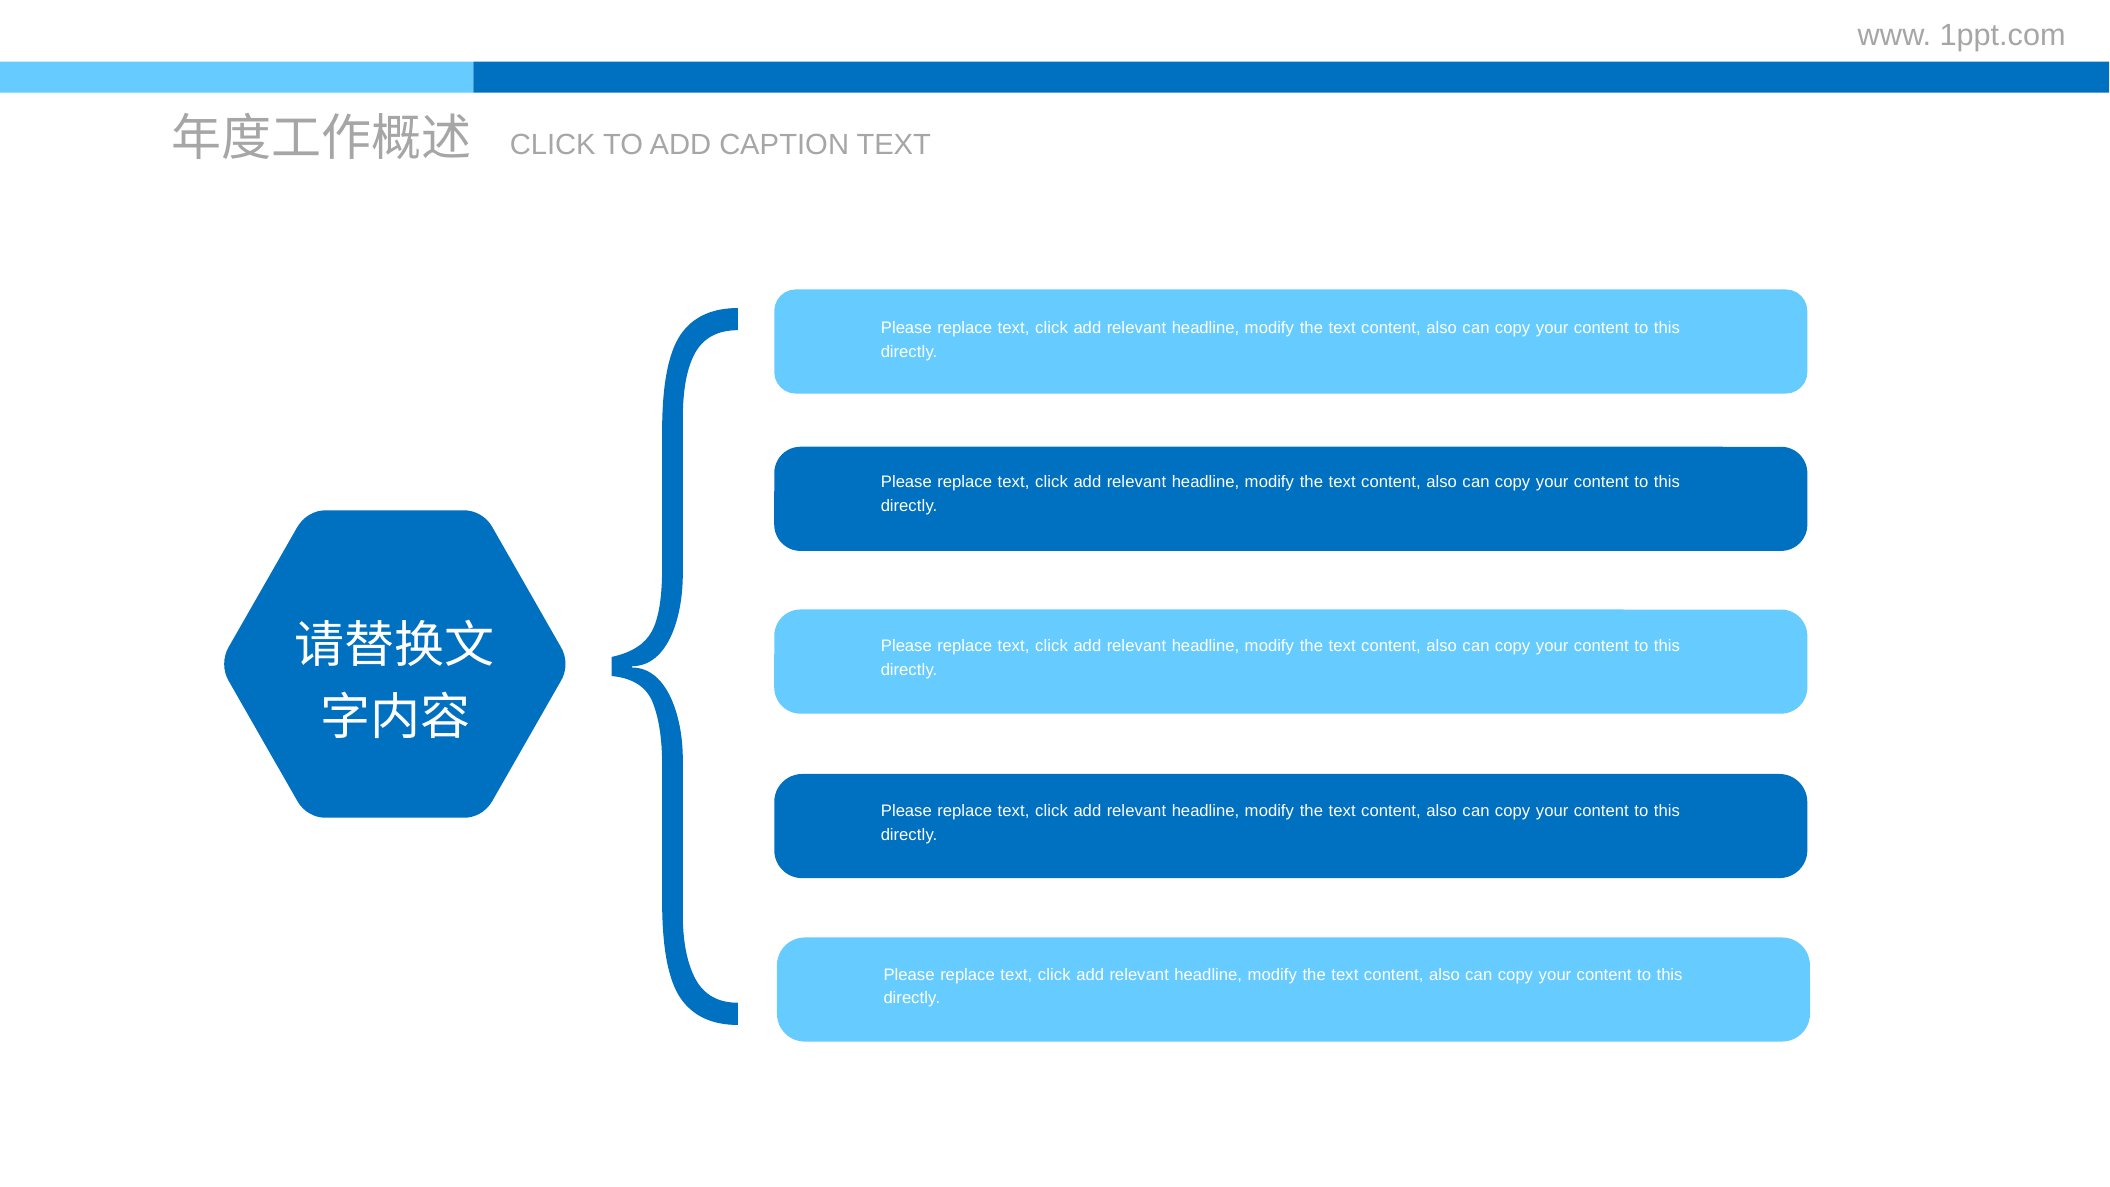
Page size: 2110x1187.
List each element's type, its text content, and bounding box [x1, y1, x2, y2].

text_box [775, 936, 1812, 1043]
text_box [472, 61, 2110, 94]
text_box [773, 445, 1809, 552]
text_box www. 1ppt.com [1719, 14, 2066, 52]
text_box [773, 772, 1809, 880]
text_box [773, 608, 1809, 715]
text_box Please replace text, click add relevant headline, modify the text content, also can copy your content to this directly. [880, 312, 1682, 361]
text_box Please replace text, click add relevant headline, modify the text content, also can copy your content to this directly. [880, 631, 1682, 680]
text_box Please replace text, click add relevant headline, modify the text content, also can copy your content to this directly. [880, 467, 1682, 516]
text_box [0, 61, 472, 94]
text_box [611, 308, 738, 1025]
text_box Please replace text, click add relevant headline, modify the text content, also can copy your content to this directly. [883, 959, 1685, 1008]
text_box Please replace text, click add relevant headline, modify the text content, also can copy your content to this directly. [880, 795, 1682, 844]
text_box 请替换文字内容 [290, 600, 500, 745]
text_box [773, 288, 1809, 395]
text_box CLICK TO ADD CAPTION TEXT [509, 125, 1025, 161]
text_box [224, 510, 566, 818]
text_box 年度工作概述 [128, 105, 472, 166]
